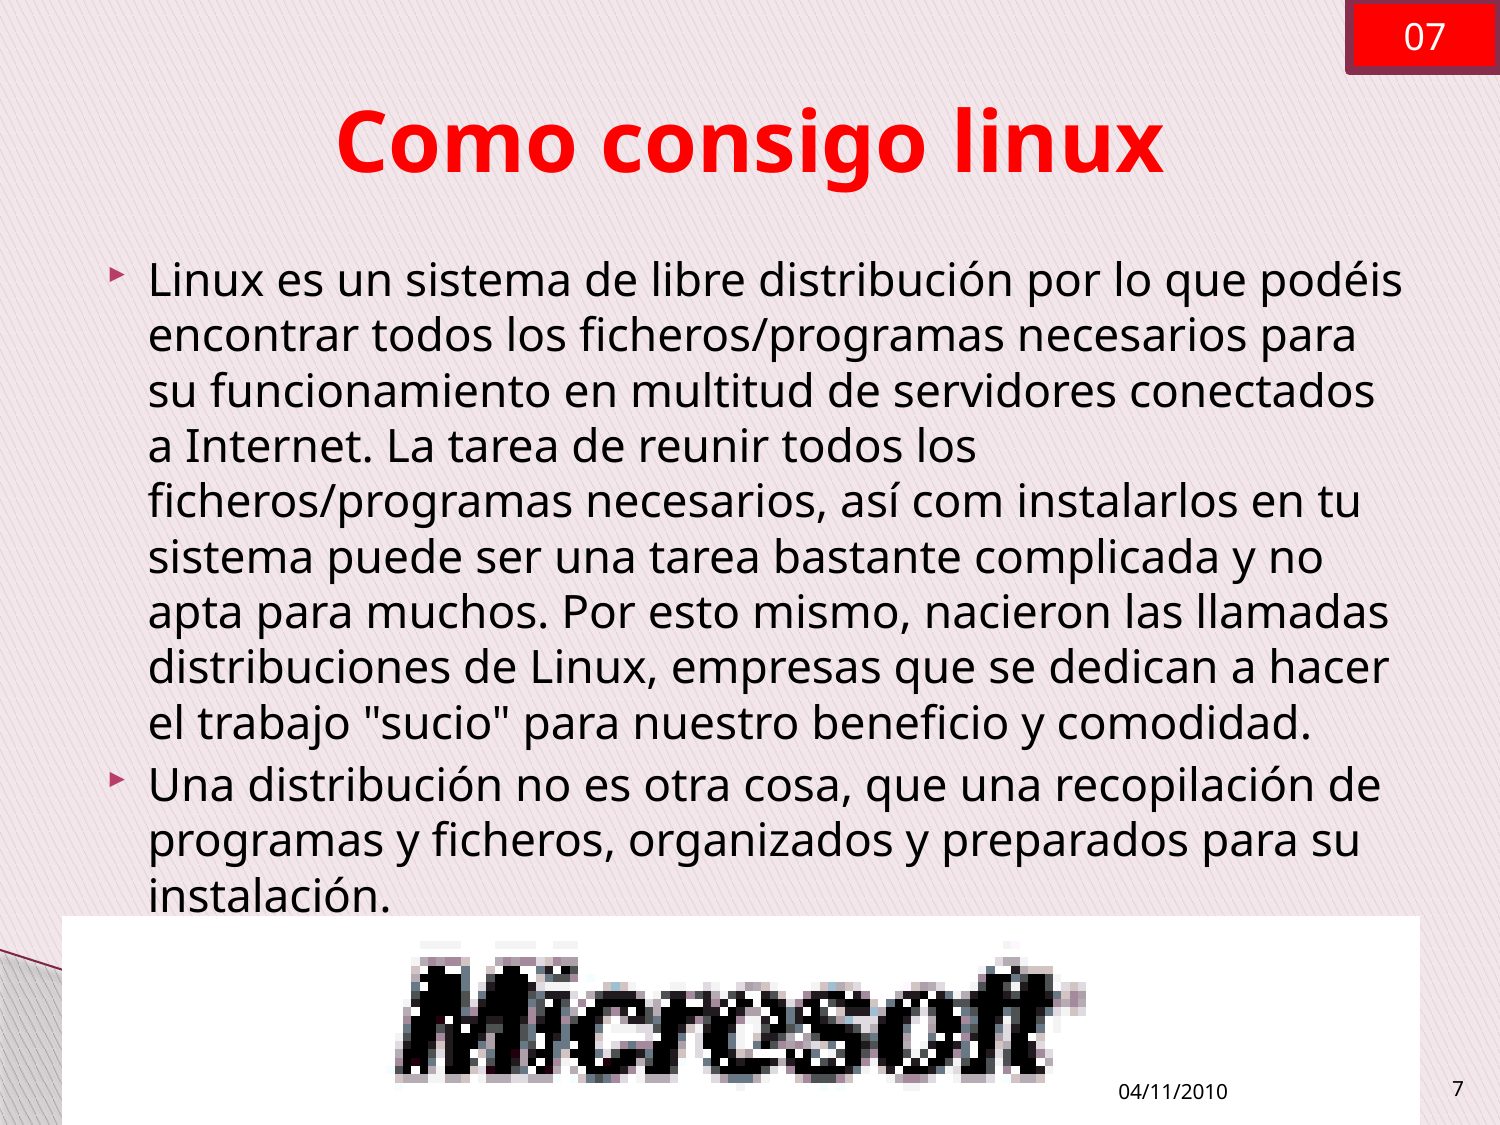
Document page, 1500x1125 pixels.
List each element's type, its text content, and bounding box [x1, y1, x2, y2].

title Como consigo linux [75, 45, 1425, 233]
list Linux es un sistema de libre distribución por lo que podéis encontrar todos los ficheros/programas necesarios para su funcionamiento en multitud de servidores conectados a Internet. La tarea de reunir todos los ficheros/programas necesarios, así com instalarlos en tu sistema puede ser una tarea bastante complicada y no apta para muchos. Por esto mismo, nacieron las llamadas distribuciones de Linux, empresas que se dedican a hacer el trabajo "sucio" para nuestro beneficio y comodidad. Una distribución no es otra cosa, que una recopilación de programas y ficheros, organizados y preparados para su instalación. [75, 243, 1425, 924]
slide_number 7 [1425, 1051, 1479, 1112]
picture [62, 916, 1420, 1125]
text_box 07 [1345, 0, 1500, 75]
